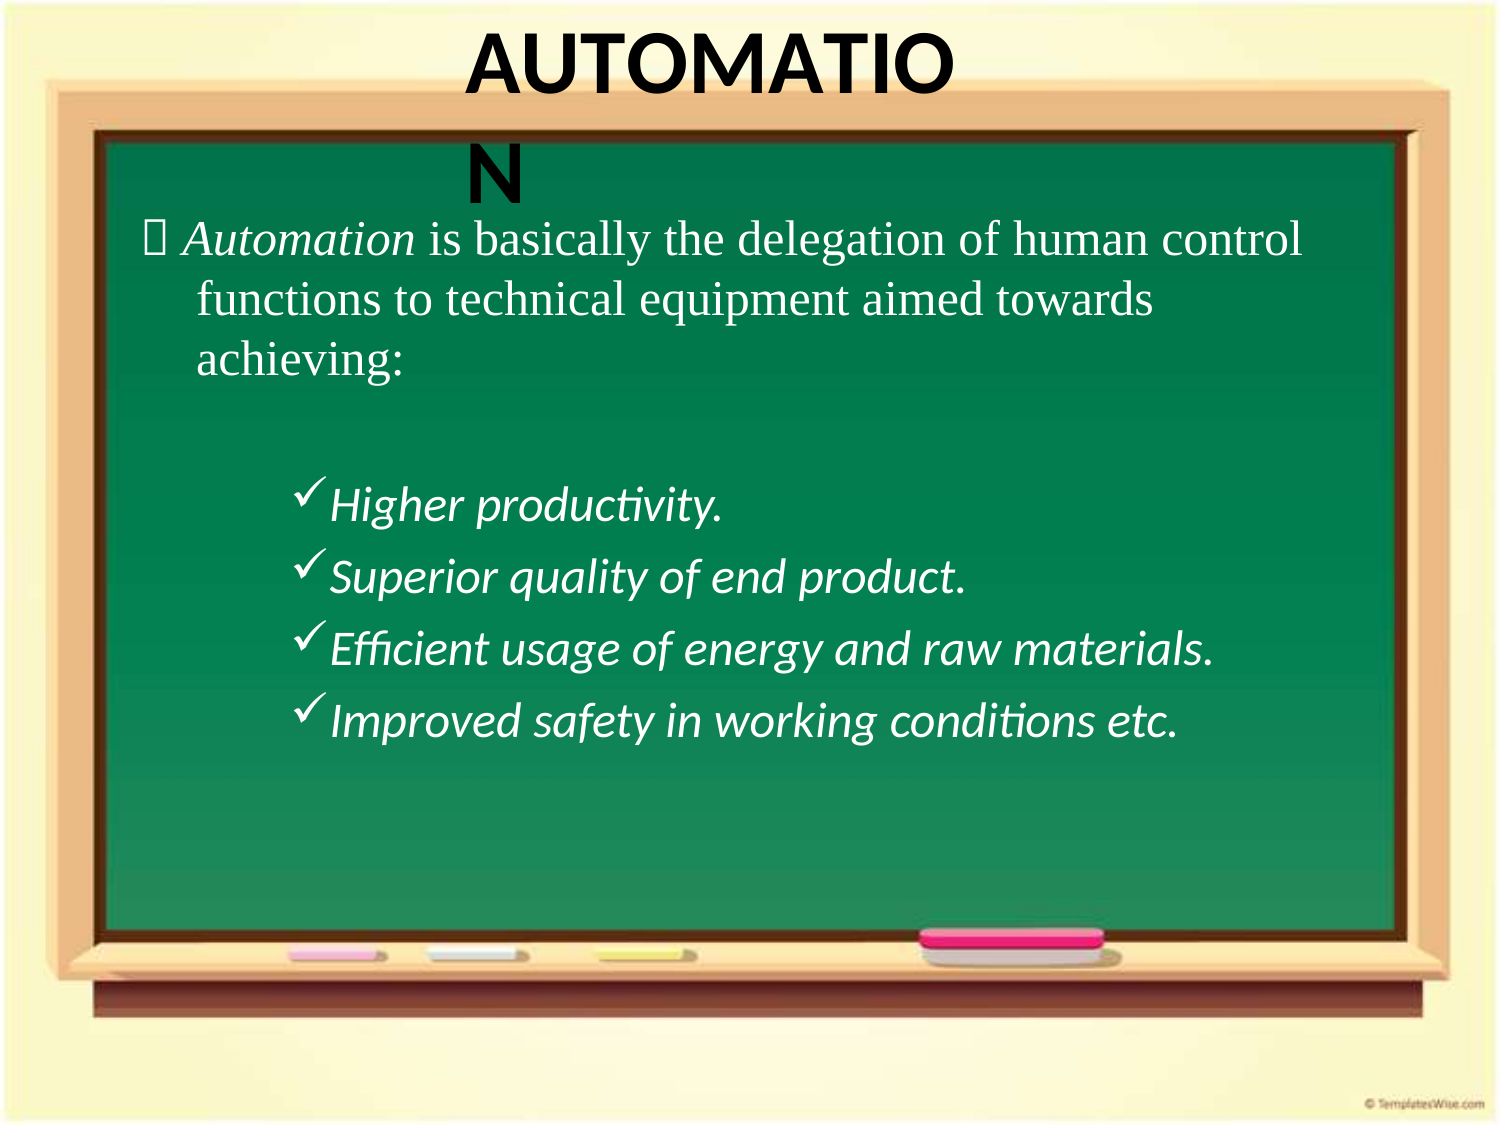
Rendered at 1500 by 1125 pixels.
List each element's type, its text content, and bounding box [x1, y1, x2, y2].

picture [0, 0, 1500, 1125]
title AUTOMATION [465, 0, 1010, 203]
text_box  Automation is basically the delegation of human control functions to technical equipment aimed towards achieving: Higher productivity. Superior quality of end product. Efficient usage of energy and raw materials. Improved safety in working conditions etc. [137, 203, 1318, 748]
